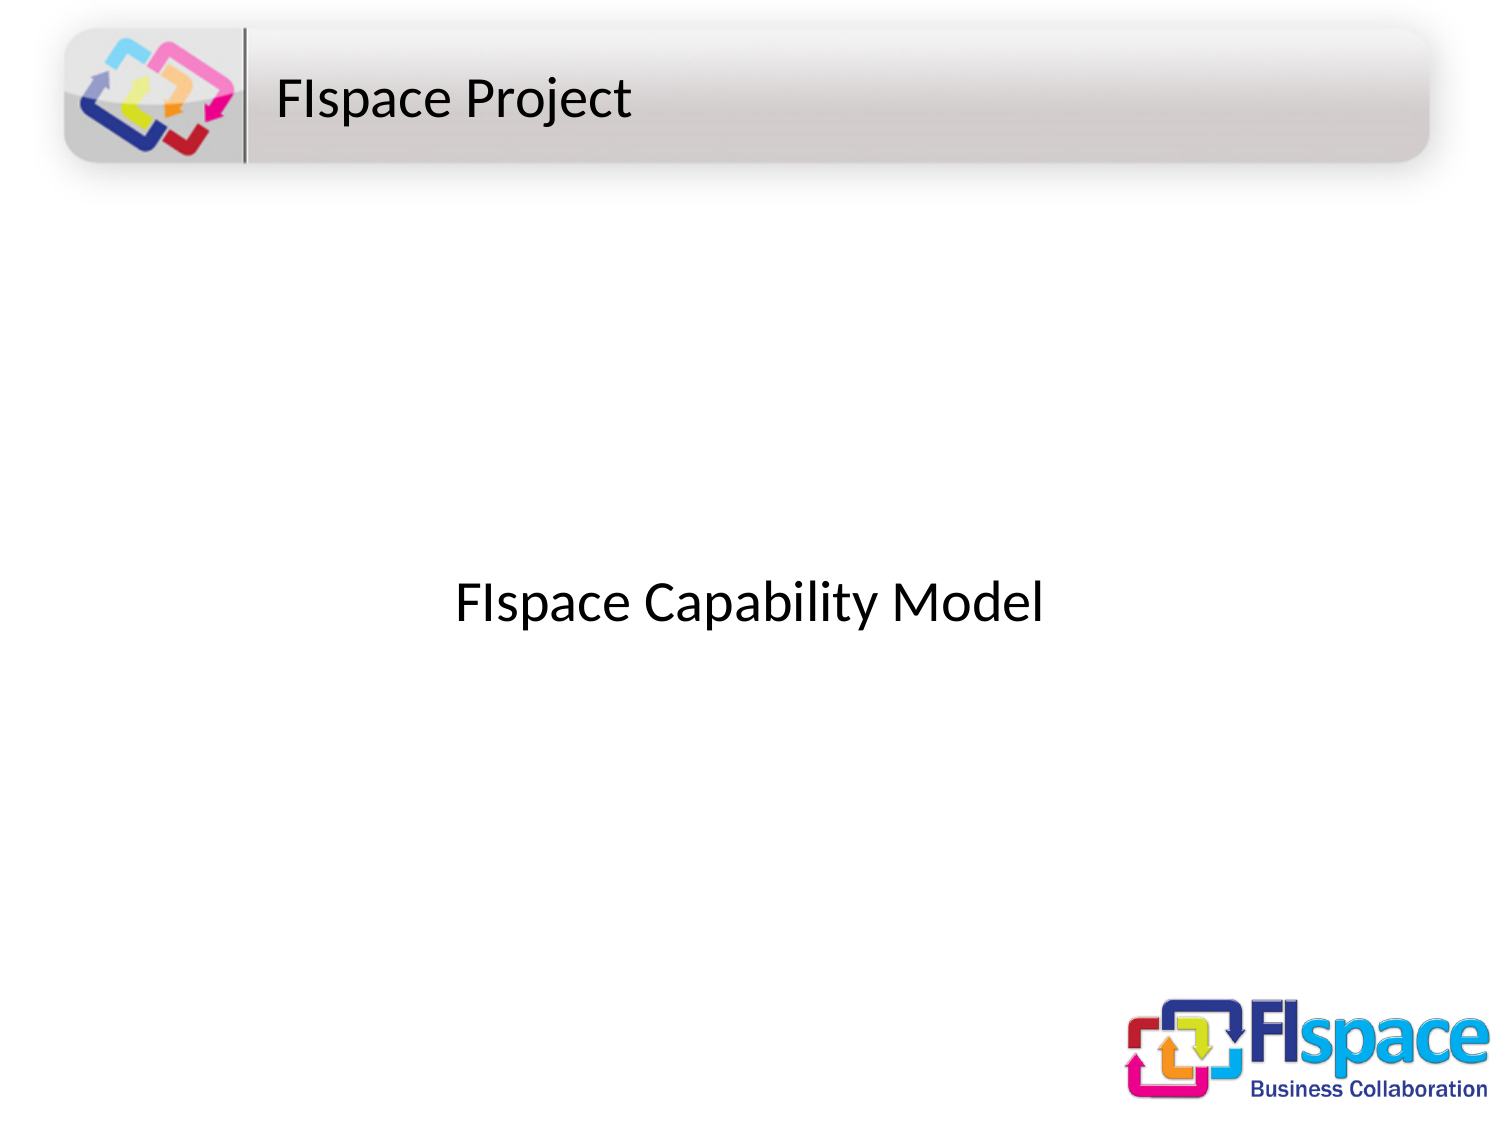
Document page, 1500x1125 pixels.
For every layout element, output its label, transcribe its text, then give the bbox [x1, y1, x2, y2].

title FIspace Project [261, 39, 1401, 149]
list FIspace Capability Model [75, 208, 1425, 988]
picture [1118, 993, 1496, 1101]
picture [0, 0, 1500, 253]
